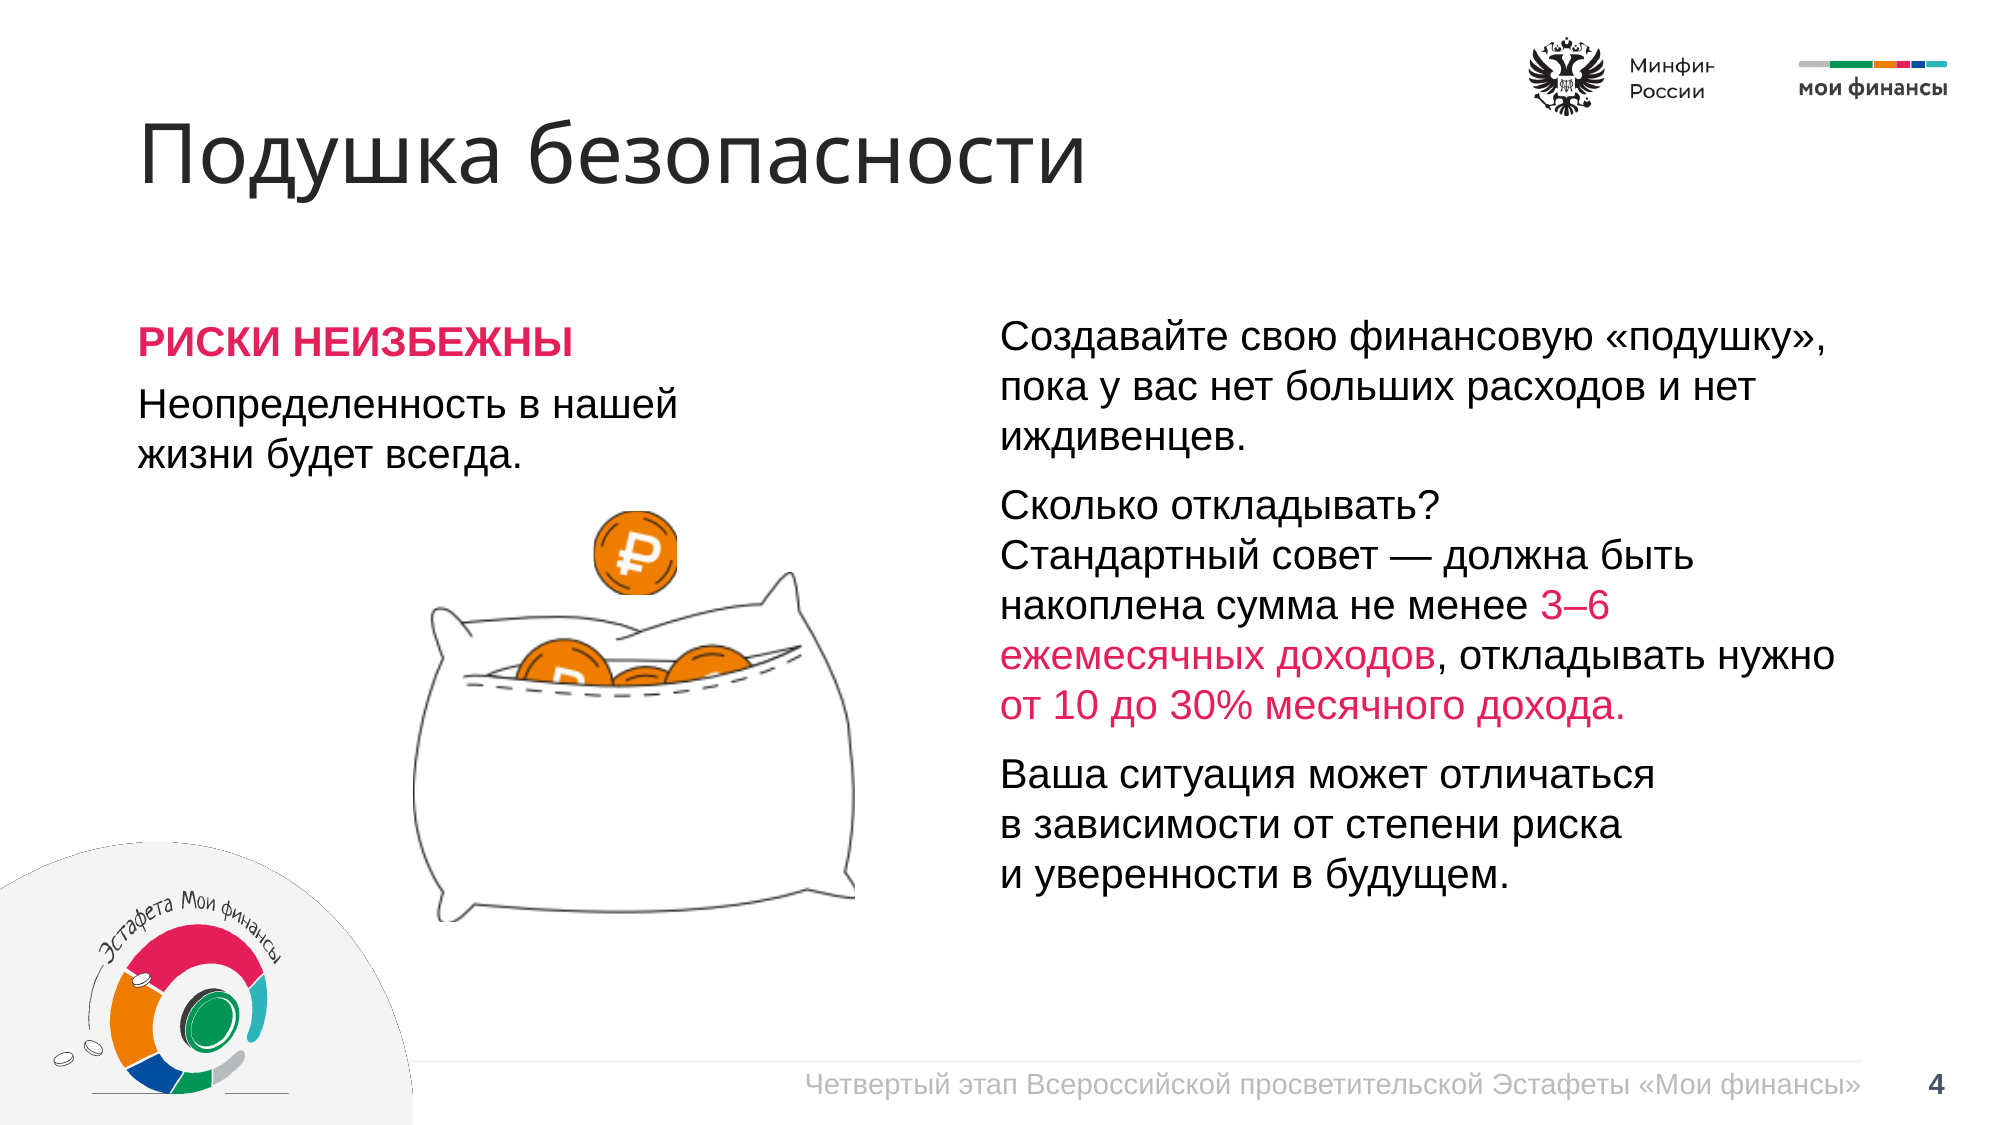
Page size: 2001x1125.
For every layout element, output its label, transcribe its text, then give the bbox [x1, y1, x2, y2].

picture [0, 510, 856, 1125]
text_box РИСКИ НЕИЗБЕЖНЫ Неопределенность в нашей жизни будет всегда. [137, 314, 748, 477]
text_box Создавайте свою финансовую «подушку», пока у вас нет больших расходов и нет иждивенцев. Сколько откладывать? Стандартный совет — должна быть накоплена сумма не менее 3–6 ежемесячных доходов, откладывать нужно от 10 до 30% месячного дохода. Ваша ситуация может отличаться в зависимости от степени риска и уверенности в будущем. [999, 308, 1863, 897]
title Подушка безопасности [137, 111, 1278, 221]
text_box 4 [1862, 1065, 1945, 1125]
